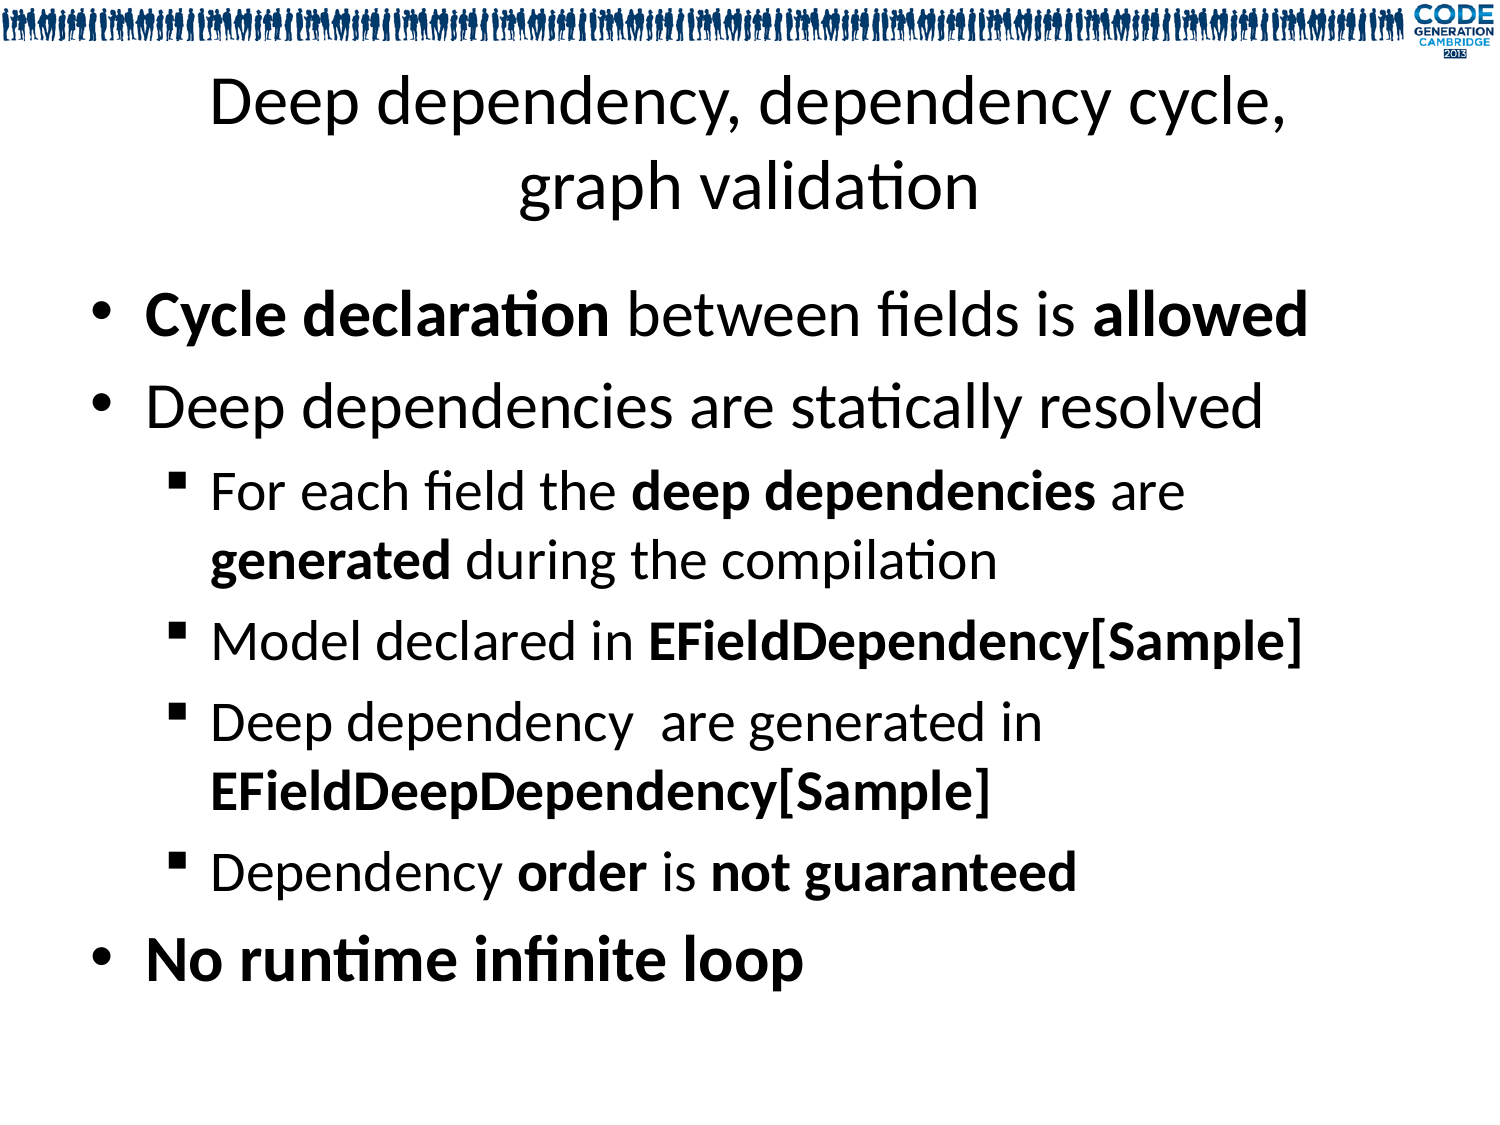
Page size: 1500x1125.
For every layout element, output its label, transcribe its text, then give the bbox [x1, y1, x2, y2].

list Cycle declaration between fields is allowed Deep dependencies are statically resolved For each field the deep dependencies are generated during the compilation Model declared in EFieldDependency[Sample] Deep dependency are generated in EFieldDeepDependency[Sample] Dependency order is not guaranteed No runtime infinite loop [75, 262, 1425, 1005]
picture [0, 0, 1500, 75]
title Deep dependency, dependency cycle, graph validation [75, 45, 1425, 233]
